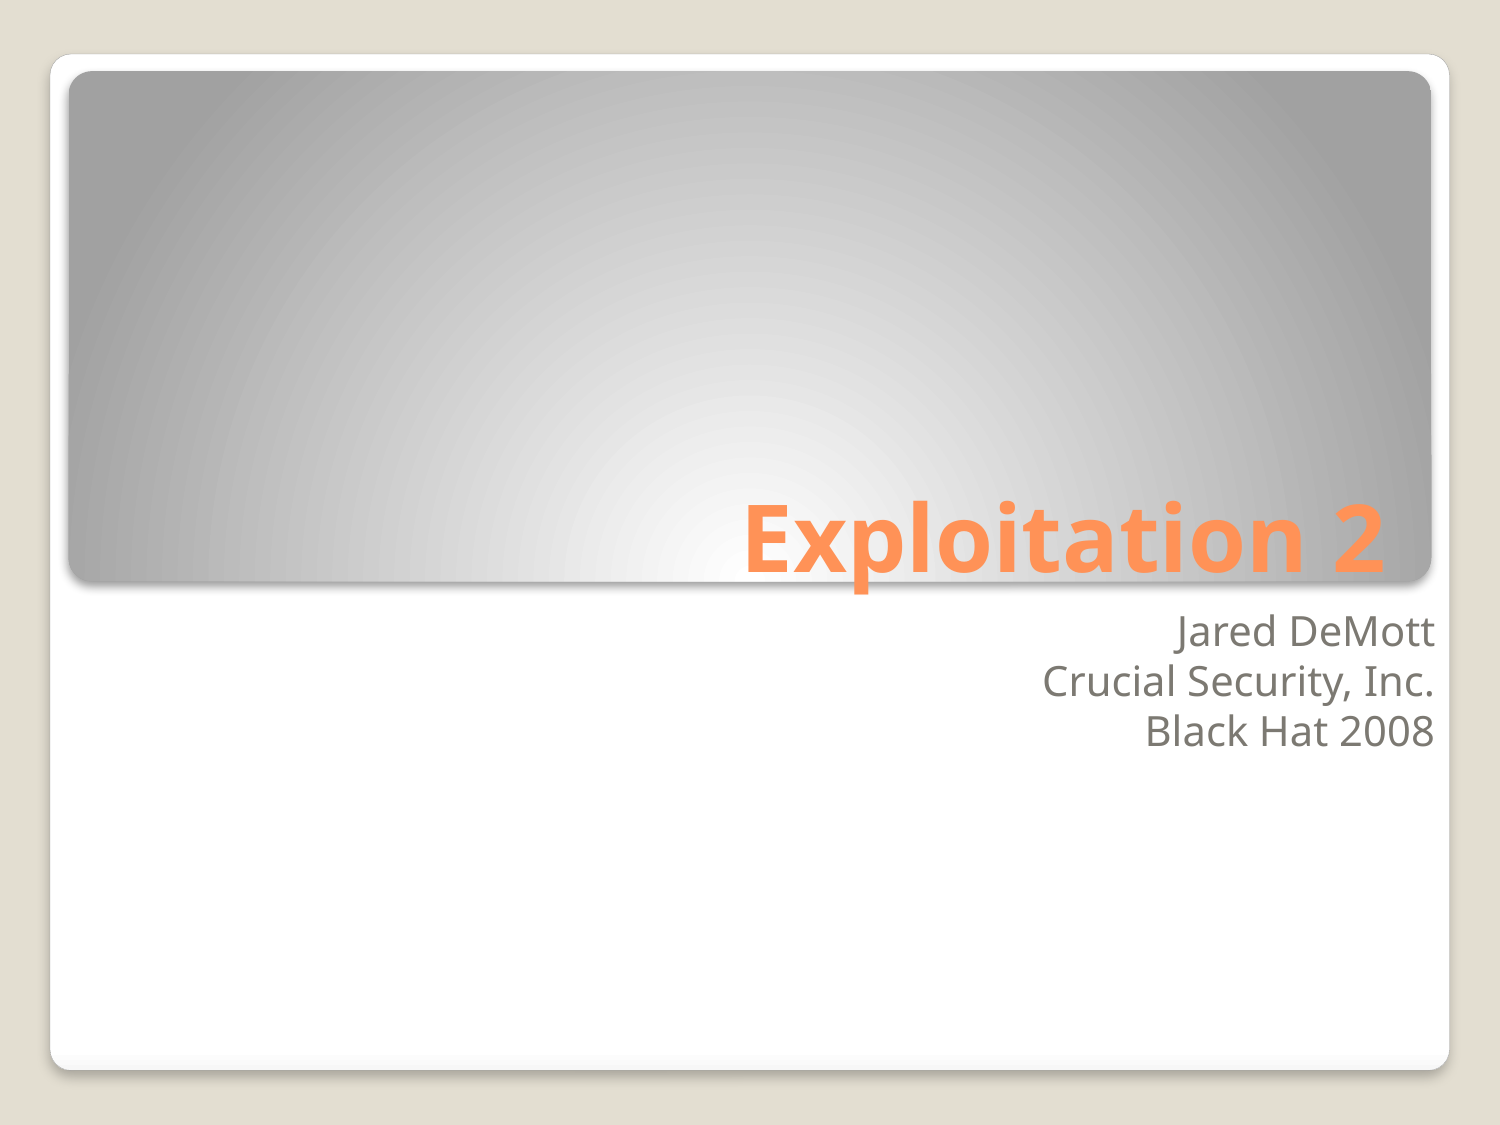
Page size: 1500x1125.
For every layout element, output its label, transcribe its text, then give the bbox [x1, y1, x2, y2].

title Exploitation 2 [118, 298, 1394, 599]
subtitle Jared DeMott Crucial Security, Inc. Black Hat 2008 [12, 604, 1450, 900]
